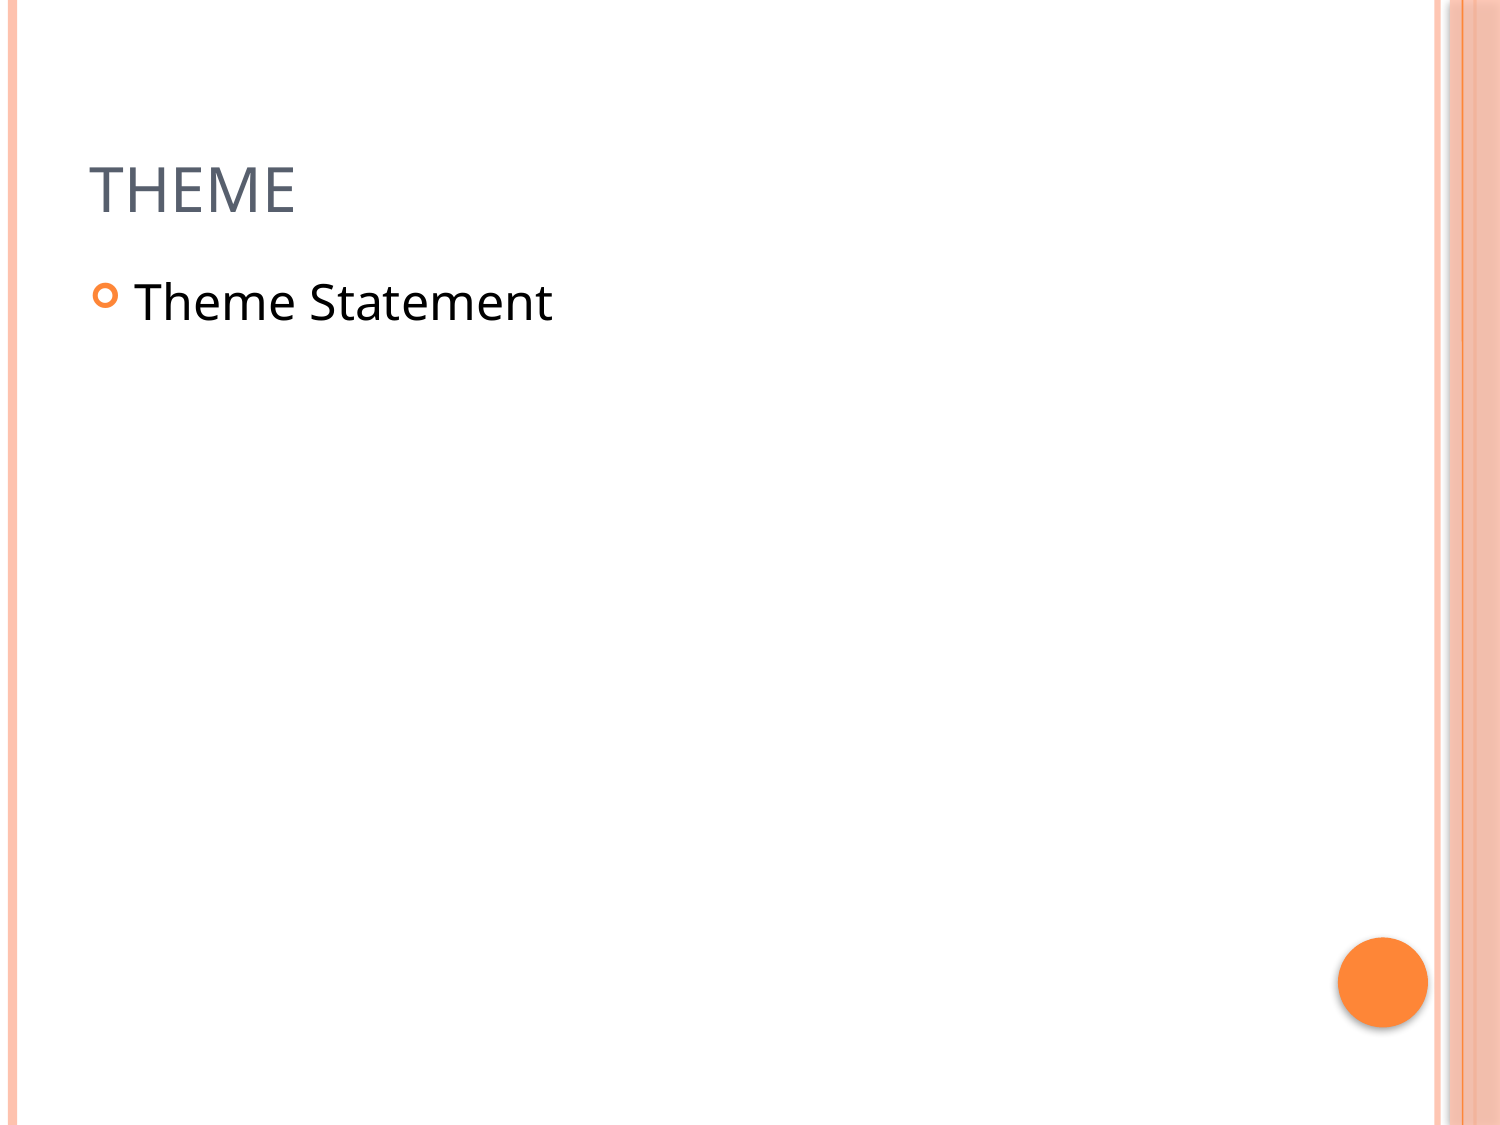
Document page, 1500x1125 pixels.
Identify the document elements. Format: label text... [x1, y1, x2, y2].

title Theme [75, 45, 1300, 233]
list Theme Statement [75, 262, 1300, 1062]
